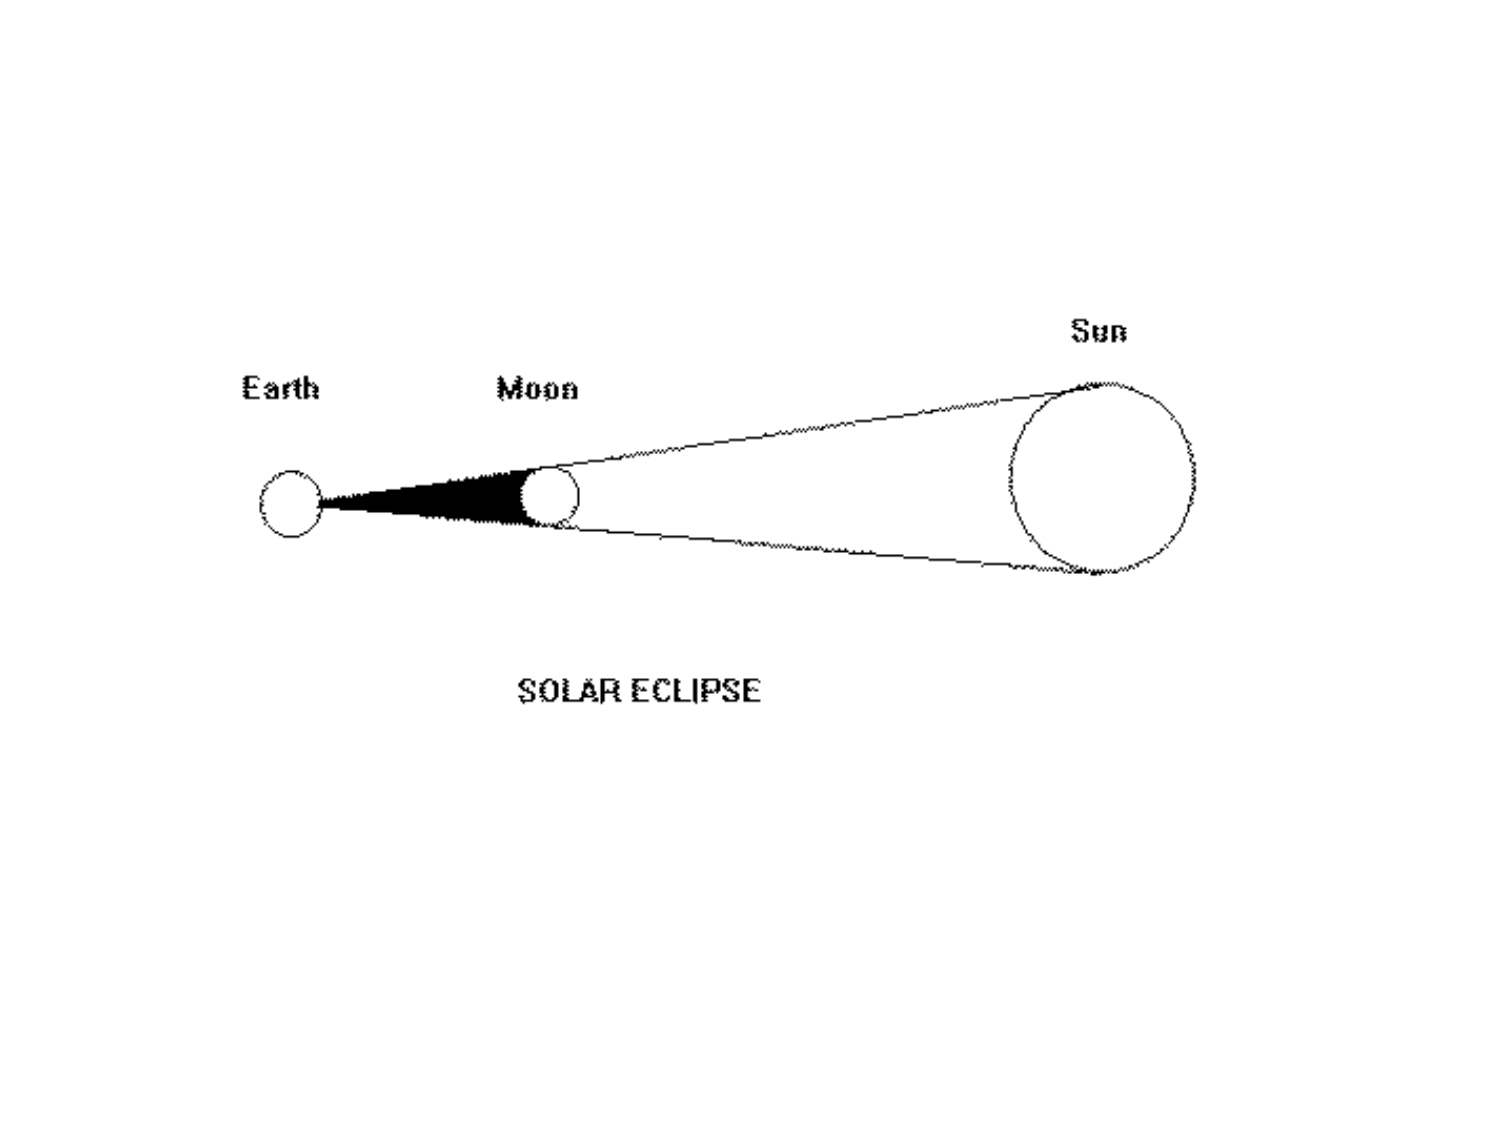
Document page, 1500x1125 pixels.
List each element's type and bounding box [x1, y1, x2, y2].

picture [12, 102, 1493, 1125]
